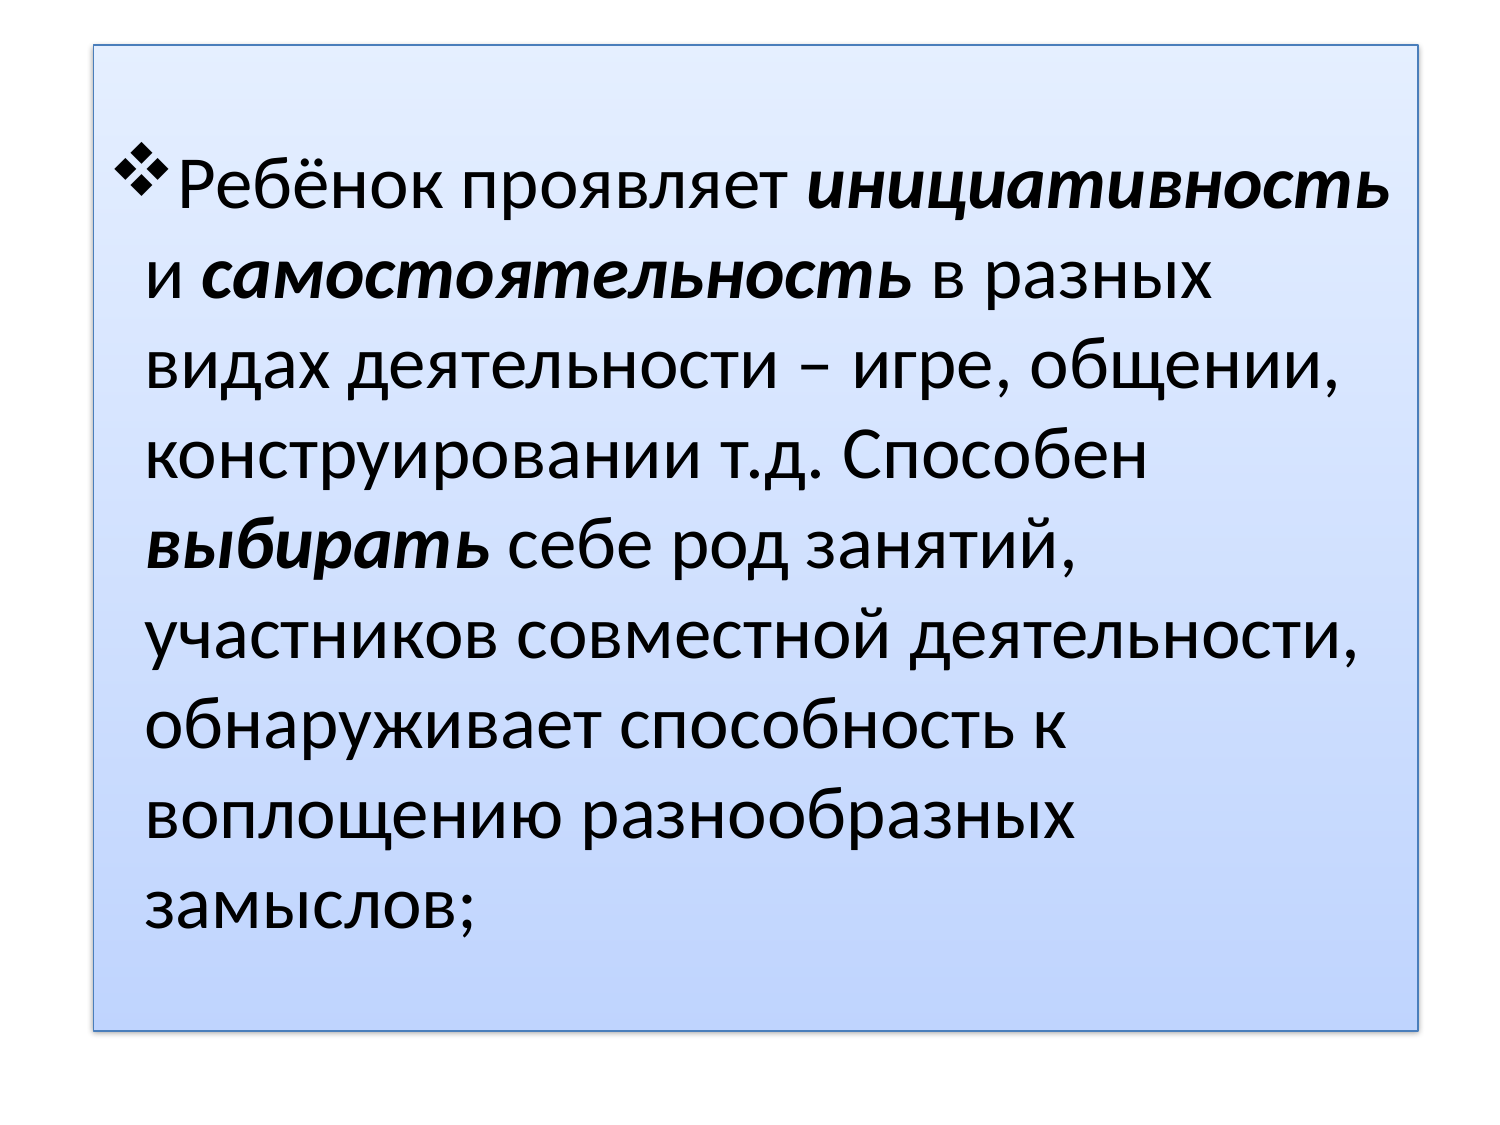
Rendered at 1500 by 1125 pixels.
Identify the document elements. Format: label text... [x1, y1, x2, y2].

title Ребёнок проявляет инициативность и самостоятельность в разных видах деятельности – игре, общении, конструировании т.д. Способен выбирать себе род занятий, участников совместной деятельности, обнаруживает способность к воплощению разнообразных замыслов; [93, 44, 1419, 1032]
